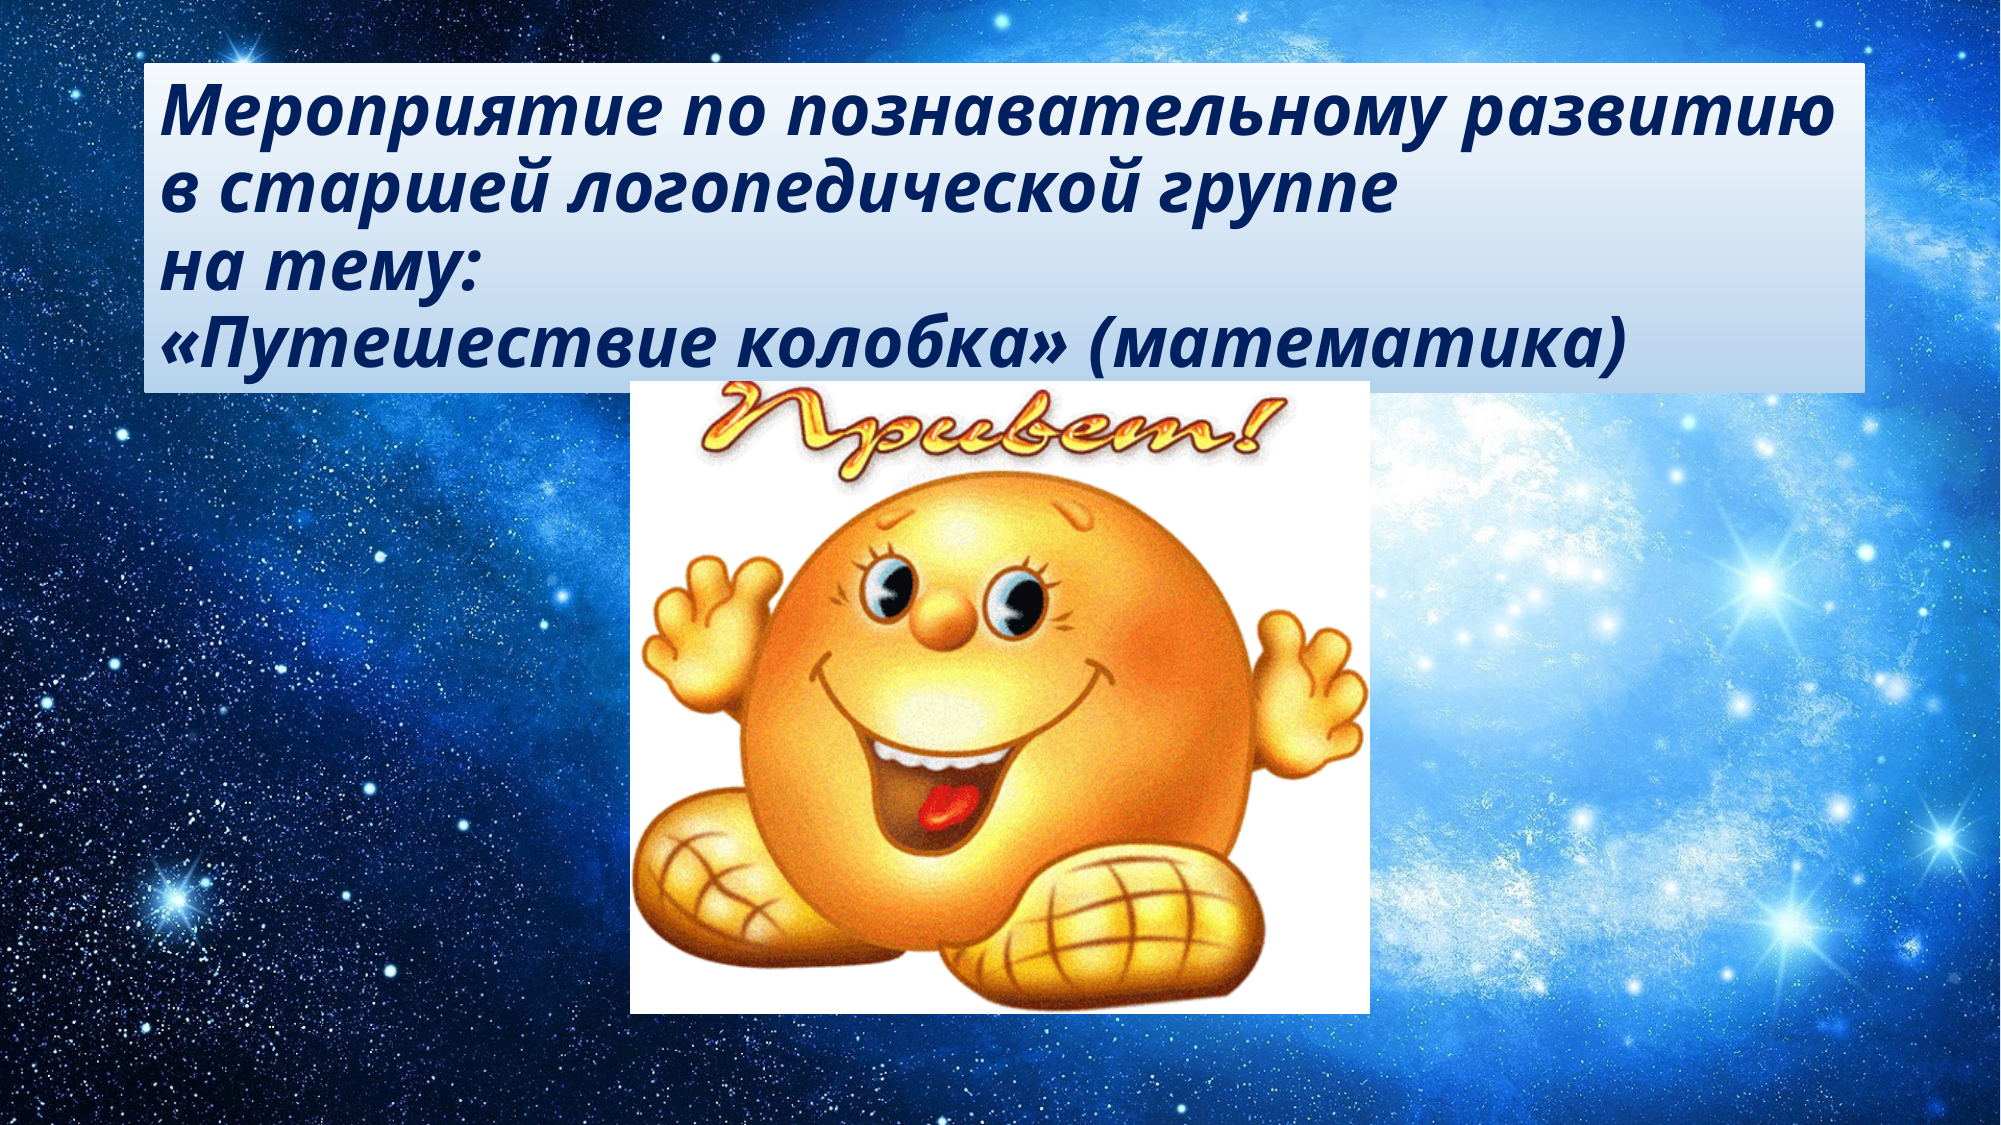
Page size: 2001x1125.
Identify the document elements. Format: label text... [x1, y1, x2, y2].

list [630, 381, 1370, 1014]
picture [0, 0, 2001, 1125]
title Мероприятие по познавательному развитию в старшей логопедической группе на тему: «Путешествие колобка» (математика) [144, 63, 1865, 393]
